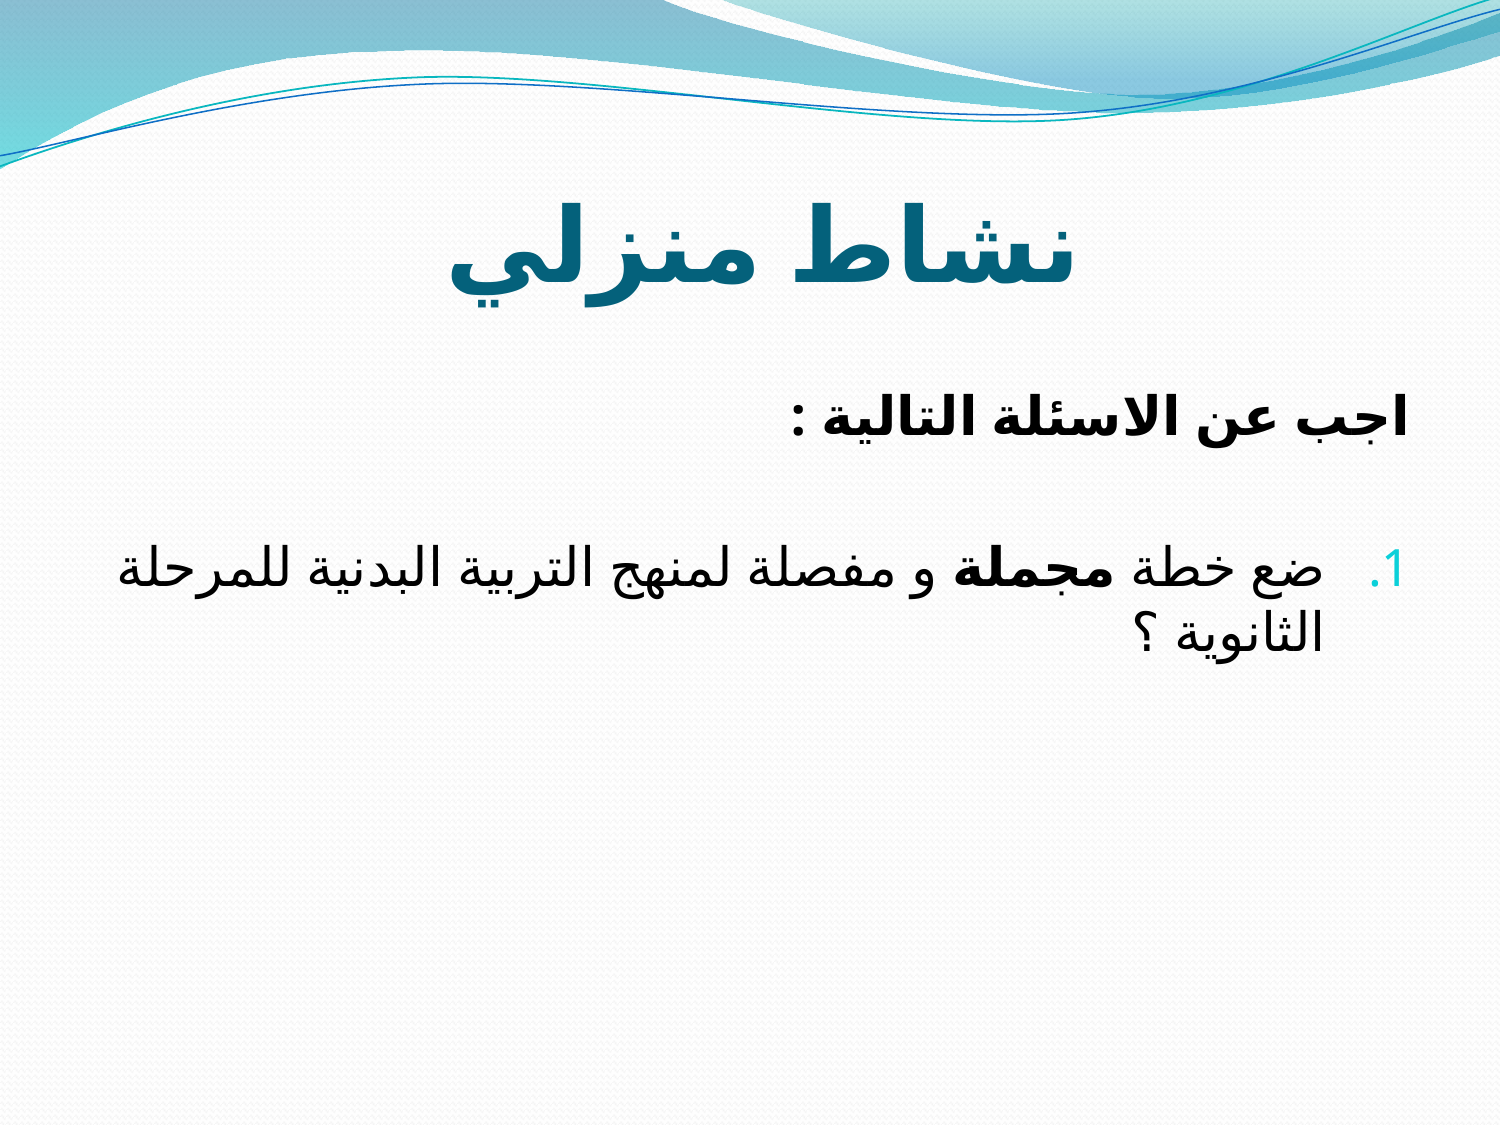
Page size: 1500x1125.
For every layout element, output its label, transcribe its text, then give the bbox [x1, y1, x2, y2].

title نشاط منزلي [75, 115, 1425, 303]
list اجب عن الاسئلة التالية : ضع خطة مجملة و مفصلة لمنهج التربية البدنية للمرحلة الثانوية ؟ [75, 373, 1425, 1038]
